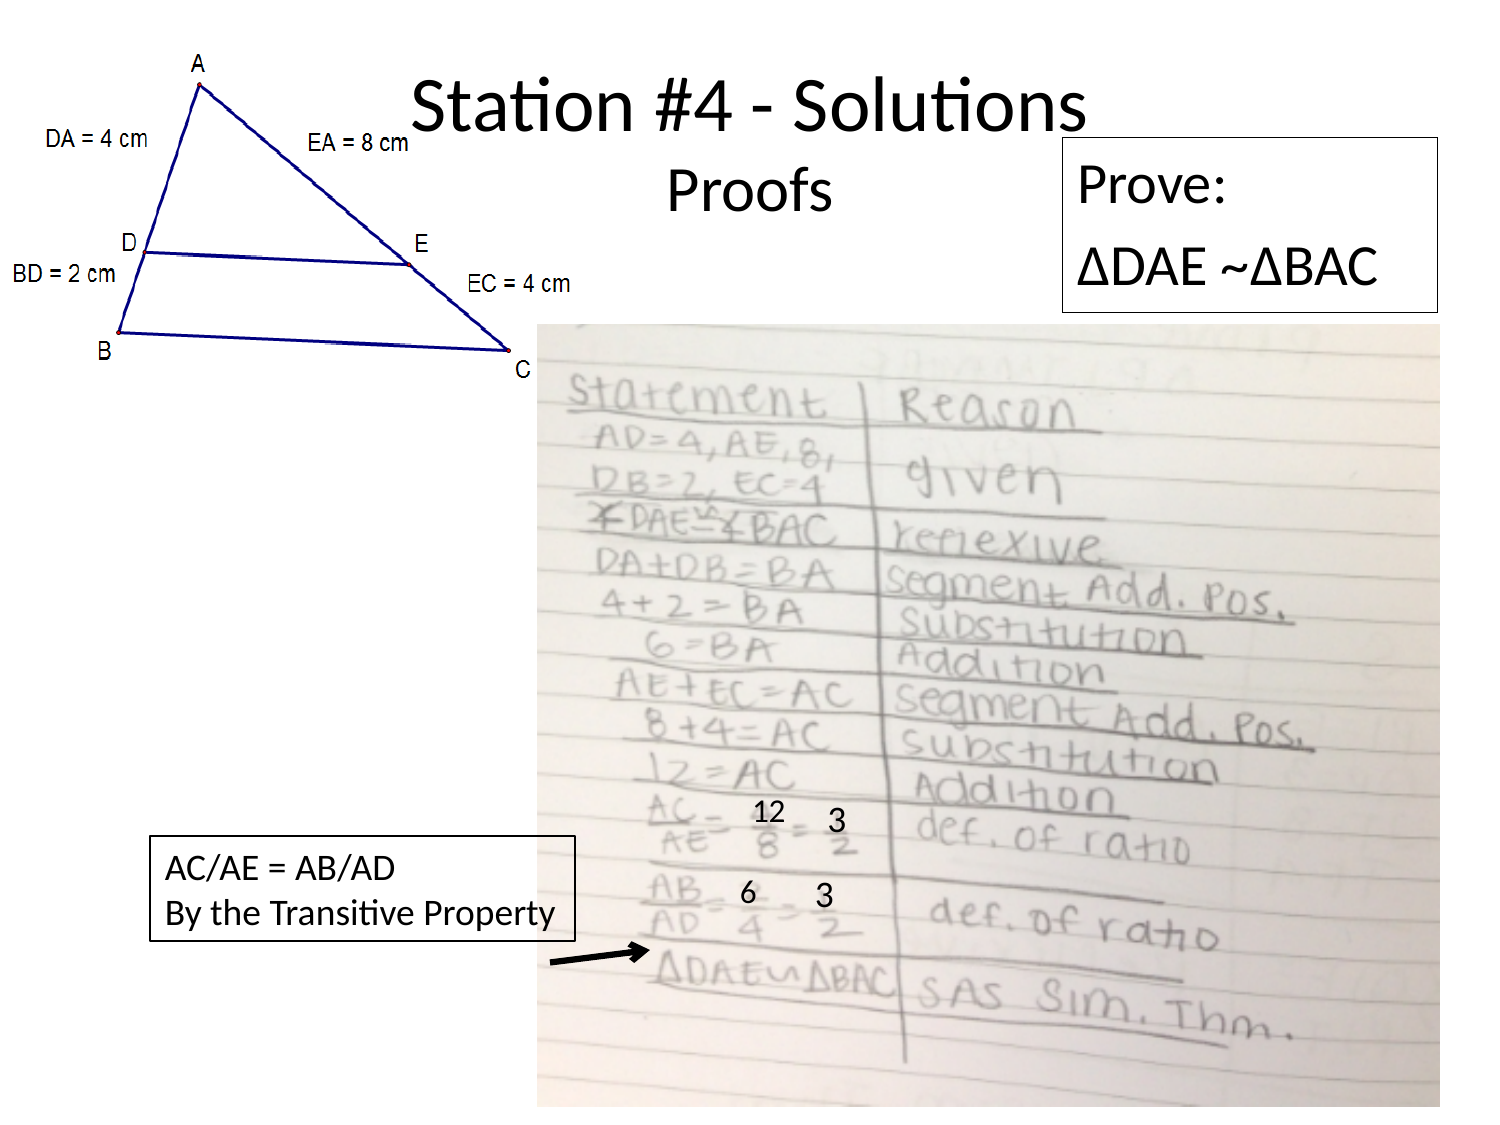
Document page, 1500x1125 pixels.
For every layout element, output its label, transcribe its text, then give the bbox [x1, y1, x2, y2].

text_box AC/AE = AB/AD By the Transitive Property [150, 835, 532, 941]
title Station #4 - Solutions Proofs [586, 45, 1425, 233]
picture [537, 324, 1441, 1107]
list Prove: ΔDAE ~ΔBAC [1062, 137, 1438, 313]
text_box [549, 949, 651, 963]
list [0, 37, 581, 388]
